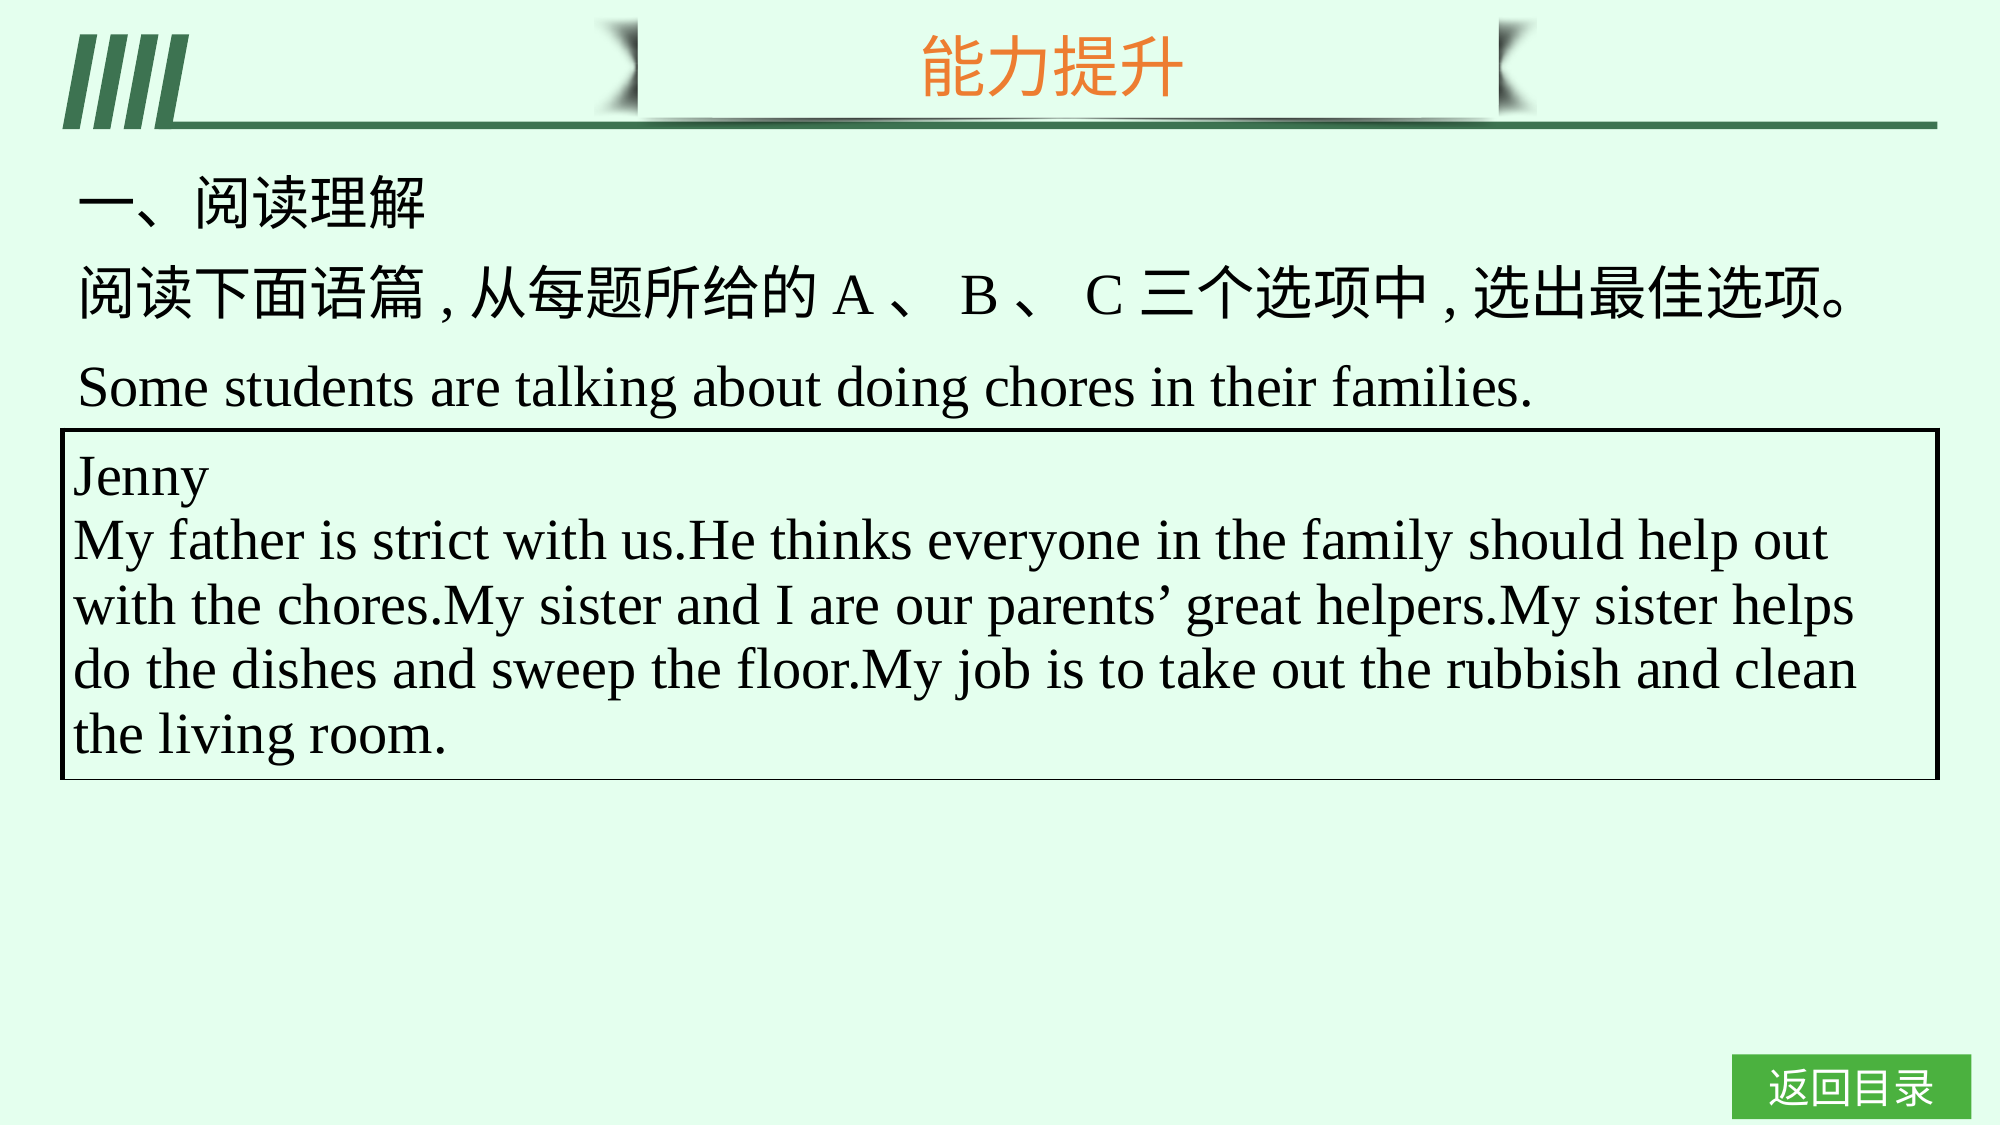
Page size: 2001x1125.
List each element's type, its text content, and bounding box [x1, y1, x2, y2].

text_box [62, 34, 1938, 130]
table_header Jenny My father is strict with us.He thinks everyone in the family should help out with the chores.My sister and I are our parents’ great helpers.My sister helps do the dishes and sweep the floor.My job is to take out the rubbish and clean the living room. [65, 432, 1935, 779]
text_box 一、阅读理解 阅读下面语篇,从每题所给的A、B、C三个选项中,选出最佳选项。 Some students are talking about doing chores in their families. [62, 137, 1938, 425]
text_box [594, 16, 1537, 127]
